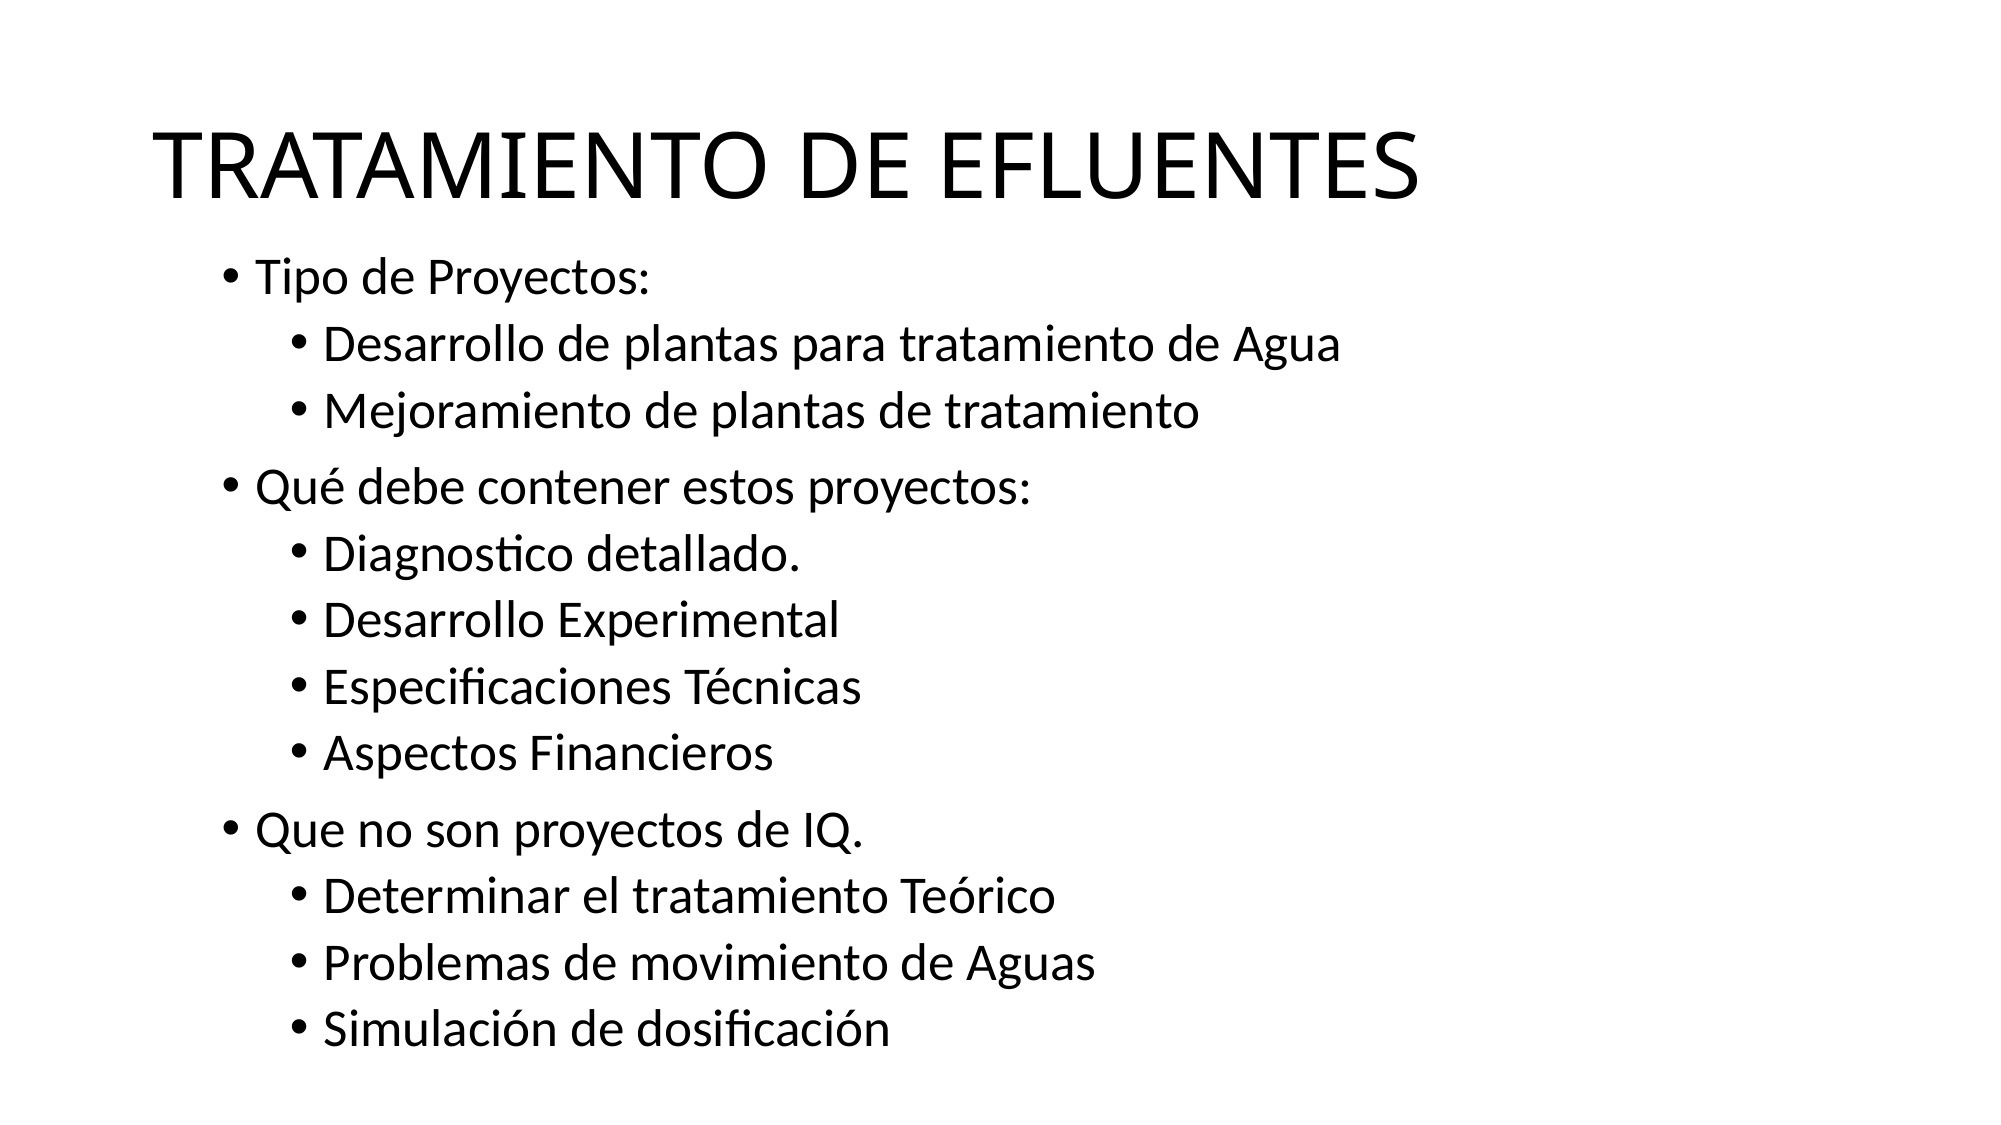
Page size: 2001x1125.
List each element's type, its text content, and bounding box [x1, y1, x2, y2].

list Tipo de Proyectos: Desarrollo de plantas para tratamiento de Agua Mejoramiento de plantas de tratamiento Qué debe contener estos proyectos: Diagnostico detallado. Desarrollo Experimental Especificaciones Técnicas Aspectos Financieros Que no son proyectos de IQ. Determinar el tratamiento Teórico Problemas de movimiento de Aguas Simulación de dosificación [206, 241, 1765, 1067]
title TRATAMIENTO DE EFLUENTES [137, 59, 1863, 278]
